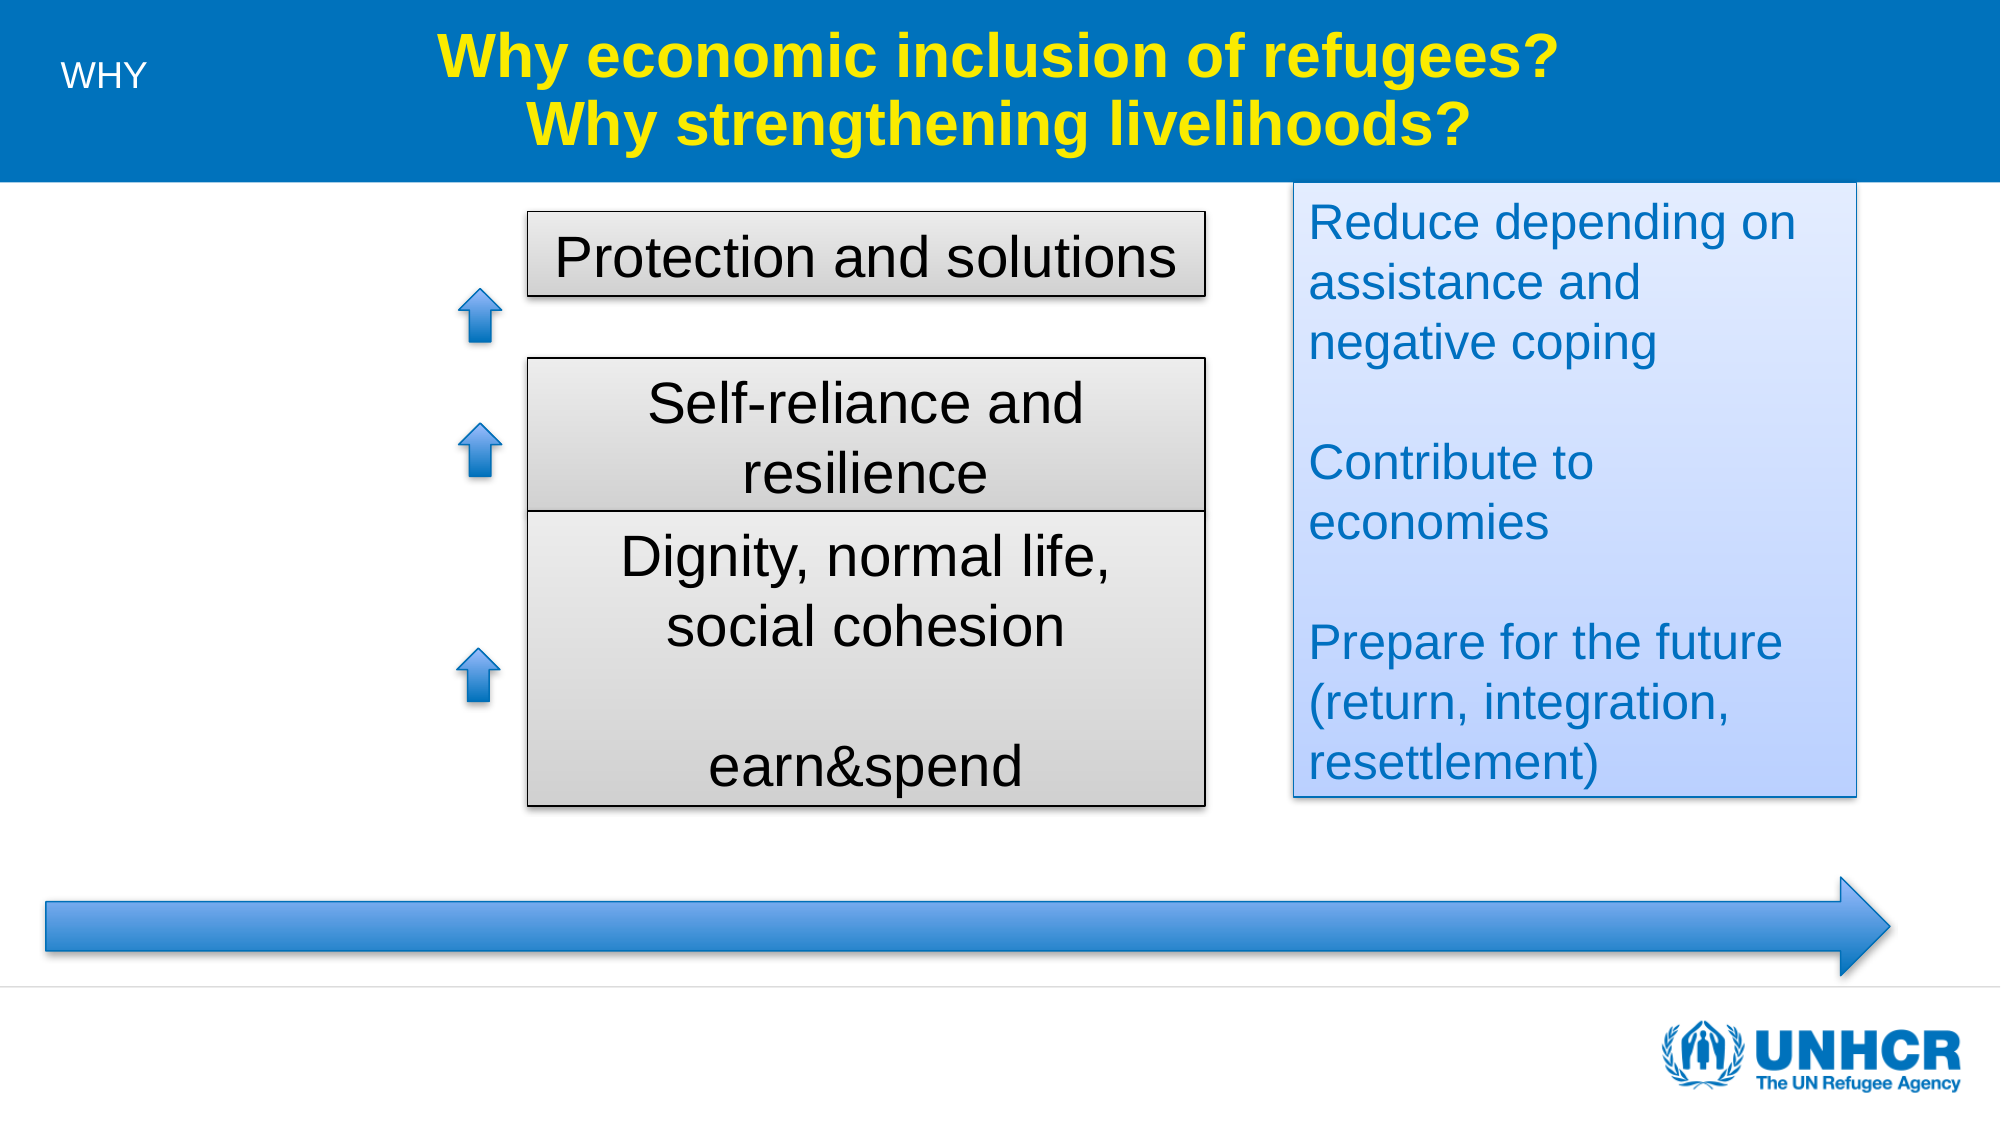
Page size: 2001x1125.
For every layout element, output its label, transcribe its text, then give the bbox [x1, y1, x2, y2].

text_box Dignity, normal life, social cohesion earn&spend [527, 510, 1206, 807]
text_box Why economic inclusion of refugees? Why strengthening livelihoods? [0, 0, 2000, 183]
text_box Reduce depending on assistance and negative coping Contribute to economies Prepare for the future (return, integration, resettlement) [1293, 182, 1857, 798]
text_box [457, 422, 503, 478]
text_box [456, 647, 501, 703]
text_box Protection and solutions [527, 211, 1206, 297]
picture [0, 0, 2001, 1125]
text_box [457, 288, 503, 343]
text_box Self-reliance and resilience [527, 357, 1206, 510]
text_box WHY [45, 44, 172, 104]
text_box [45, 876, 1891, 977]
